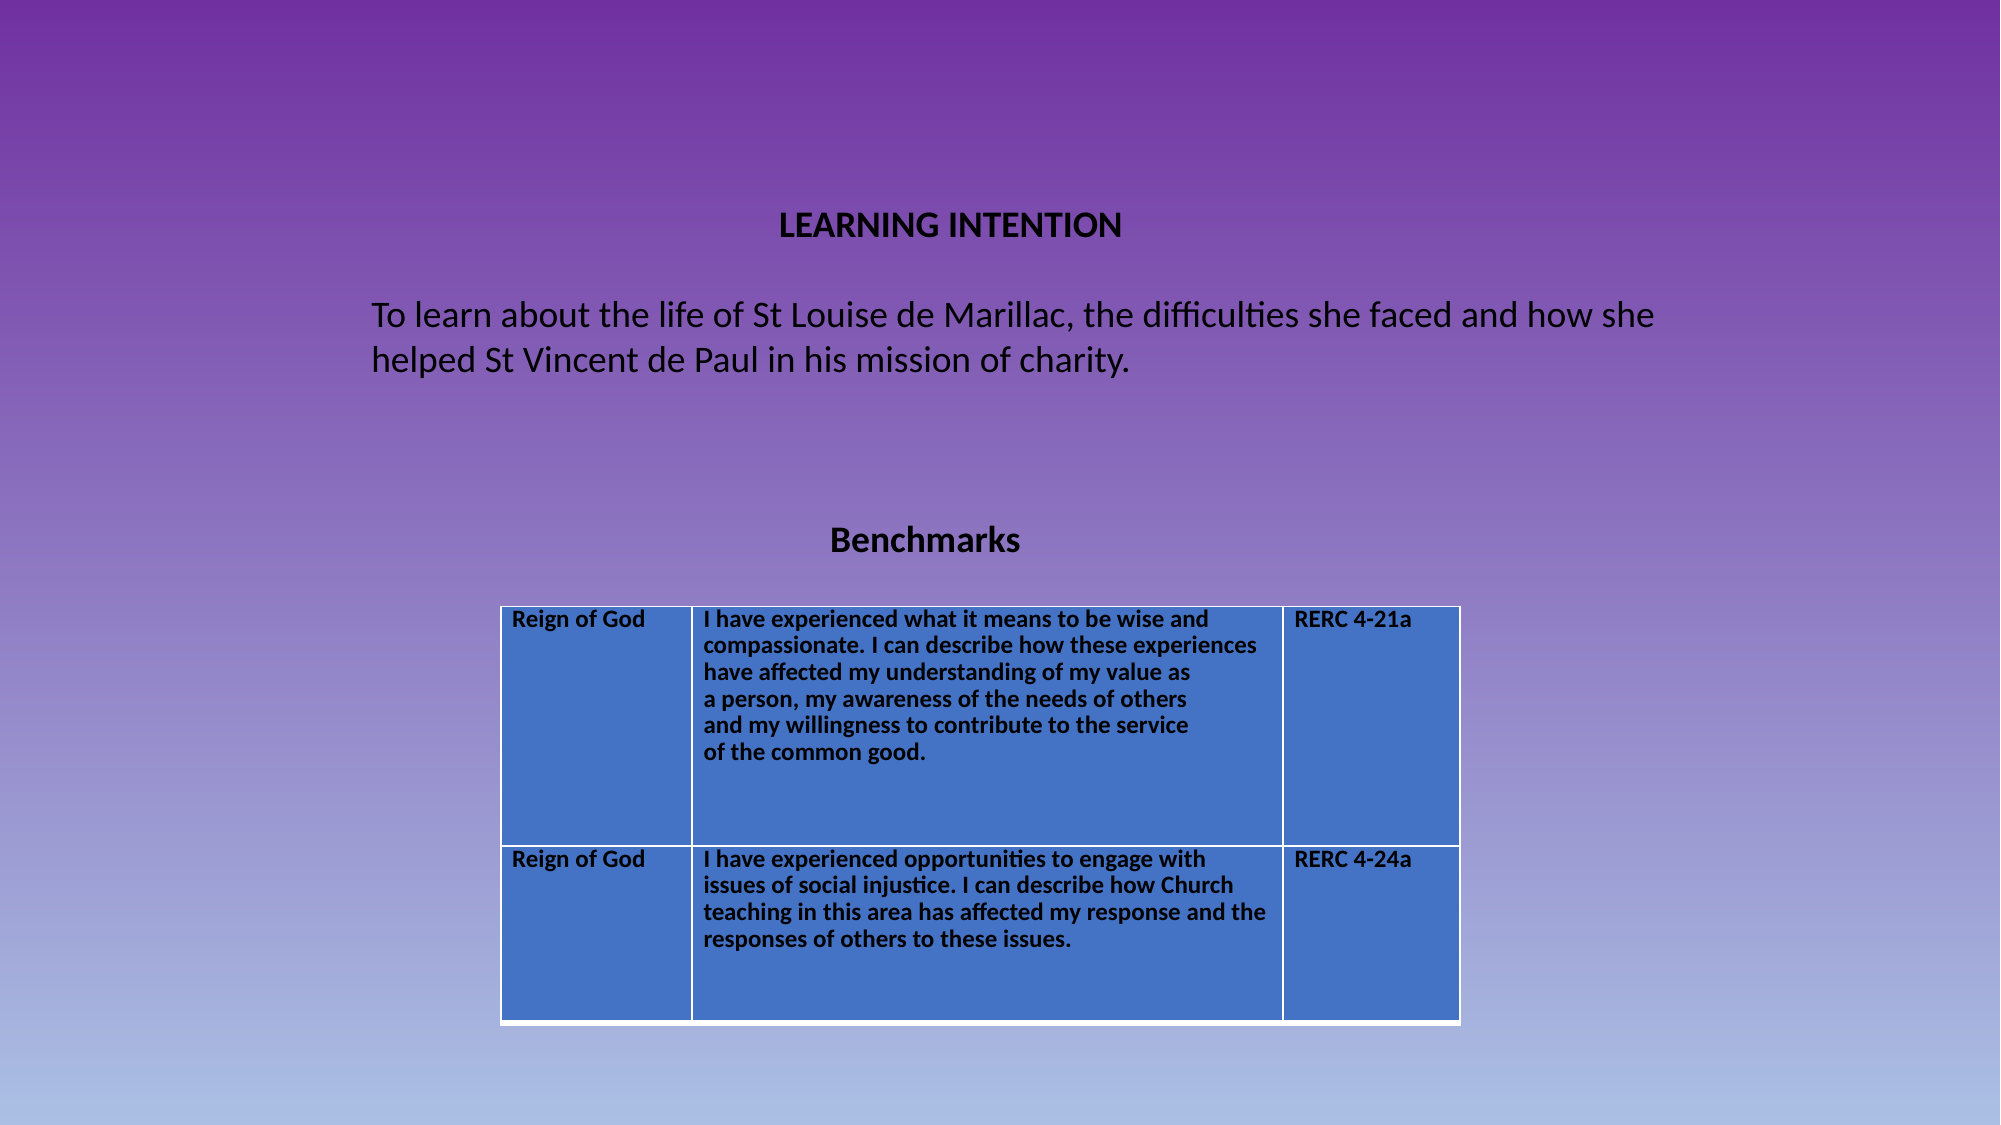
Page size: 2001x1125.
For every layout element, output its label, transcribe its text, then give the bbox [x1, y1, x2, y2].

table_header I have experienced opportunities to engage with issues of social injustice. I can describe how Church teaching in this area has affected my response and the responses of others to these issues. [693, 847, 1282, 1020]
table_header RERC 4-24a [1284, 847, 1459, 1020]
table_header Reign of God [502, 847, 691, 1020]
table_header I have experienced what it means to be wise and compassionate. I can describe how these experiences have affected my understanding of my value as a person, my awareness of the needs of others and my willingness to contribute to the service of the common good. [693, 607, 1282, 845]
table_header RERC 4-21a [1284, 607, 1459, 845]
text_box LEARNING INTENTION To learn about the life of St Louise de Marillac, the difficulties she faced and how she helped St Vincent de Paul in his mission of charity. Benchmarks [356, 147, 1729, 1125]
table_header Reign of God [502, 607, 691, 845]
